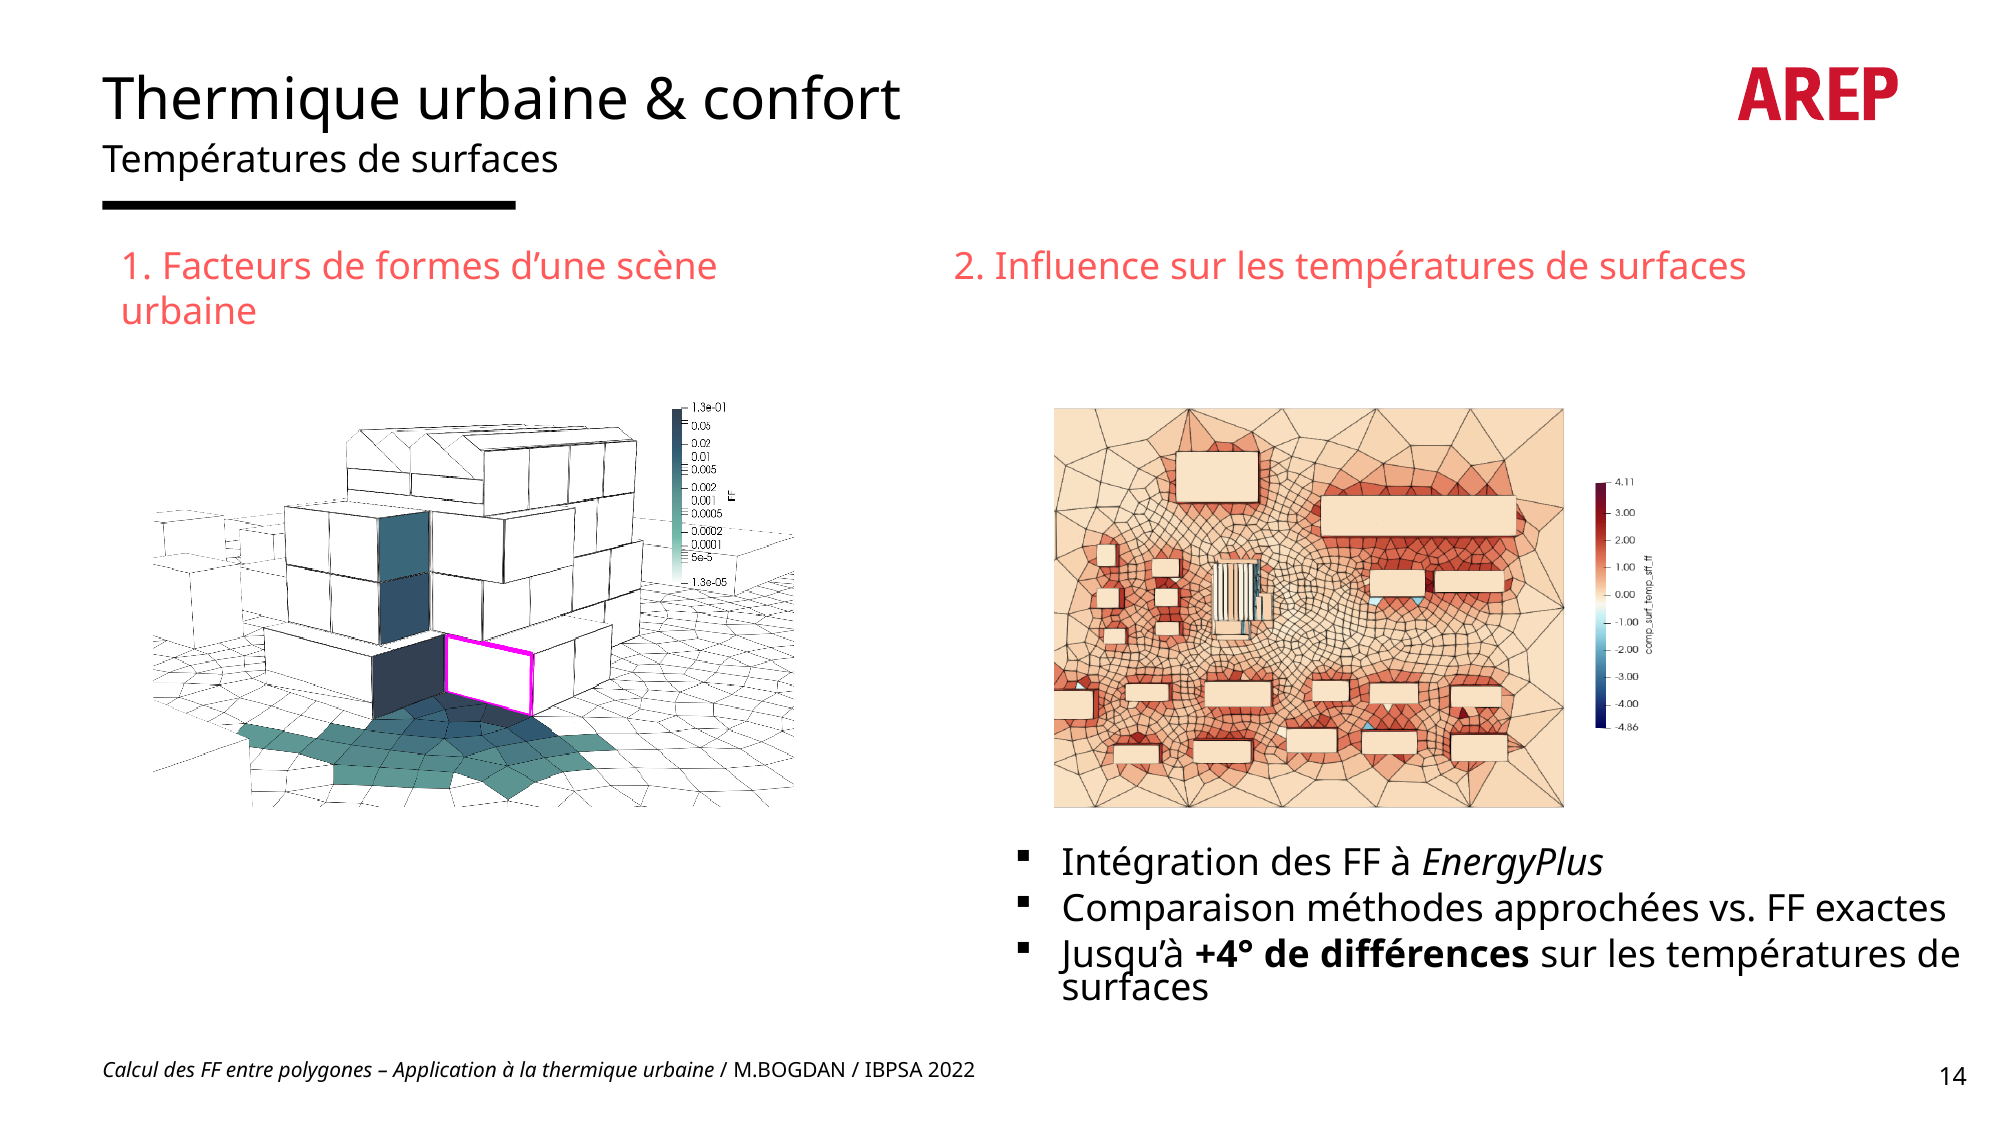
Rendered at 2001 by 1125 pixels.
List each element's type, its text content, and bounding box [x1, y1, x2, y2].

text_box Intégration des FF à EnergyPlus Comparaison méthodes approchées vs. FF exactes Jusqu’à +4° de différences sur les températures de surfaces [999, 842, 1977, 1016]
slide_number 14 [1929, 1062, 1977, 1093]
picture [153, 398, 794, 807]
picture [1054, 400, 1662, 810]
text_box 1. Facteurs de formes d’une scène urbaine [105, 234, 861, 340]
list Températures de surfaces [102, 135, 1284, 181]
title Thermique urbaine & confort [102, 68, 1284, 133]
text_box 2. Influence sur les températures de surfaces [938, 234, 1792, 295]
